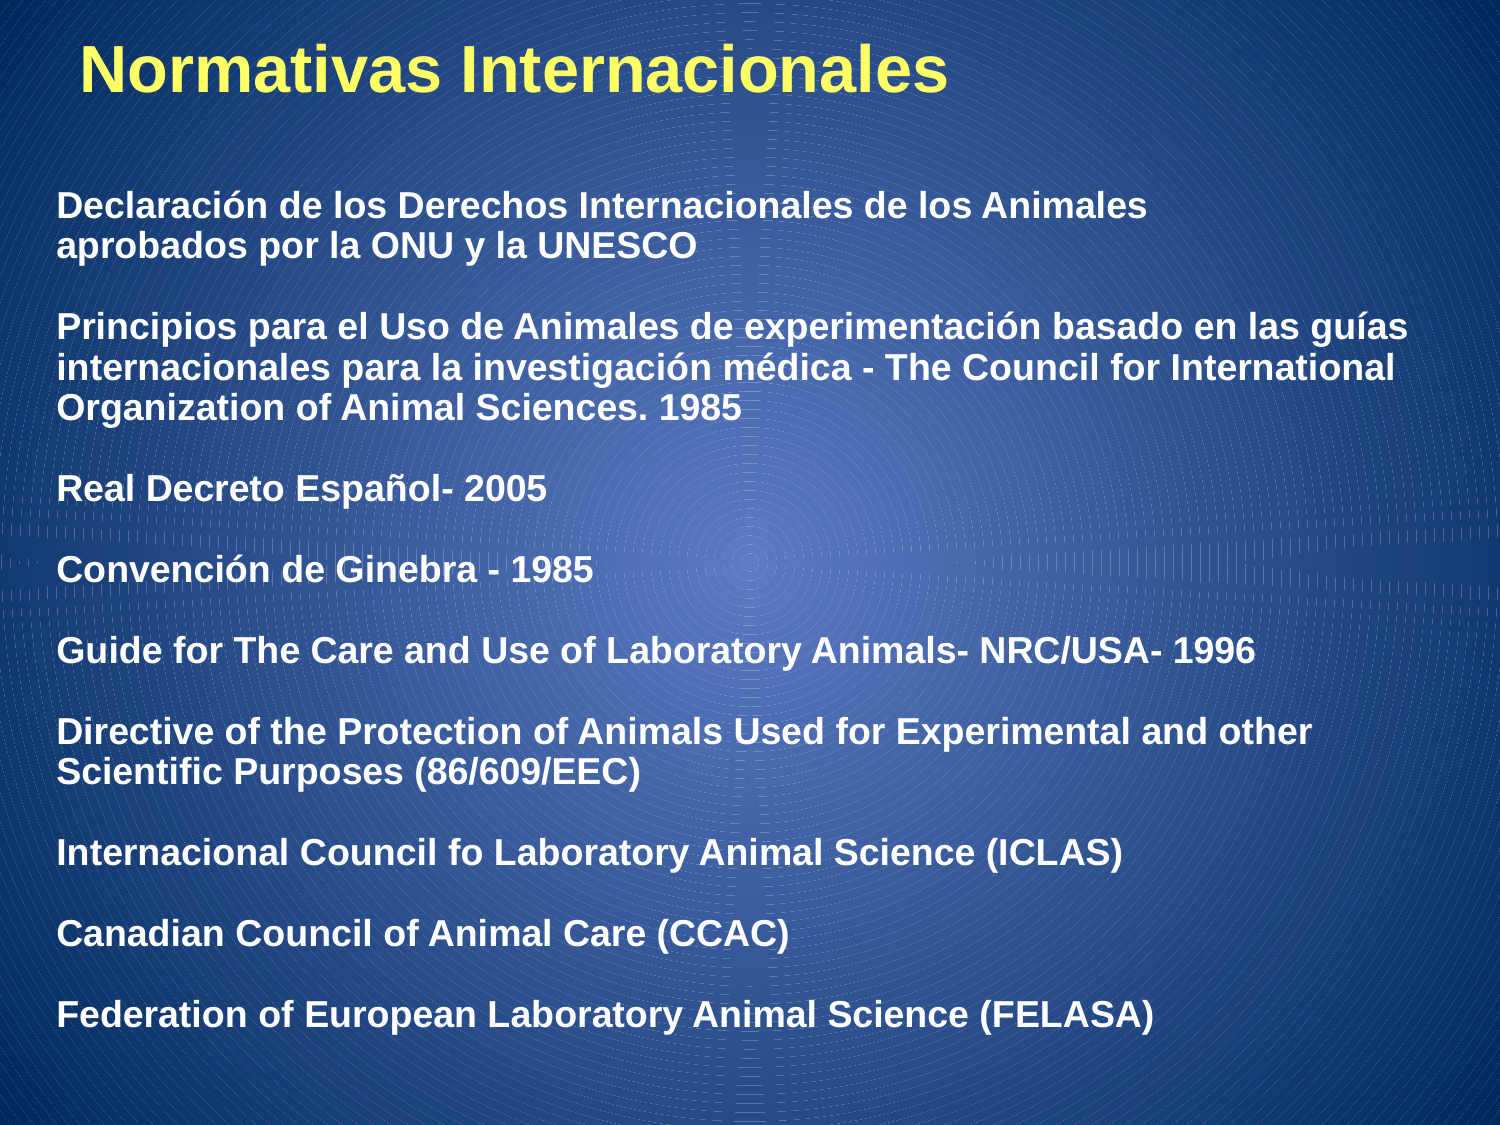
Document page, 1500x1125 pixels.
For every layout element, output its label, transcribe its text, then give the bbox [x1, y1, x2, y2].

list Declaración de los Derechos Internacionales de los Animales aprobados por la ONU y la UNESCO Principios para el Uso de Animales de experimentación basado en las guías internacionales para la investigación médica - The Council for International Organization of Animal Sciences. 1985 Real Decreto Español- 2005 Convención de Ginebra - 1985 Guide for The Care and Use of Laboratory Animals- NRC/USA- 1996 Directive of the Protection of Animals Used for Experimental and other Scientific Purposes (86/609/EEC) Internacional Council fo Laboratory Animal Science (ICLAS) Canadian Council of Animal Care (CCAC) Federation of European Laboratory Animal Science (FELASA) [41, 178, 1459, 1044]
text_box Normativas Internacionales [64, 18, 1010, 114]
